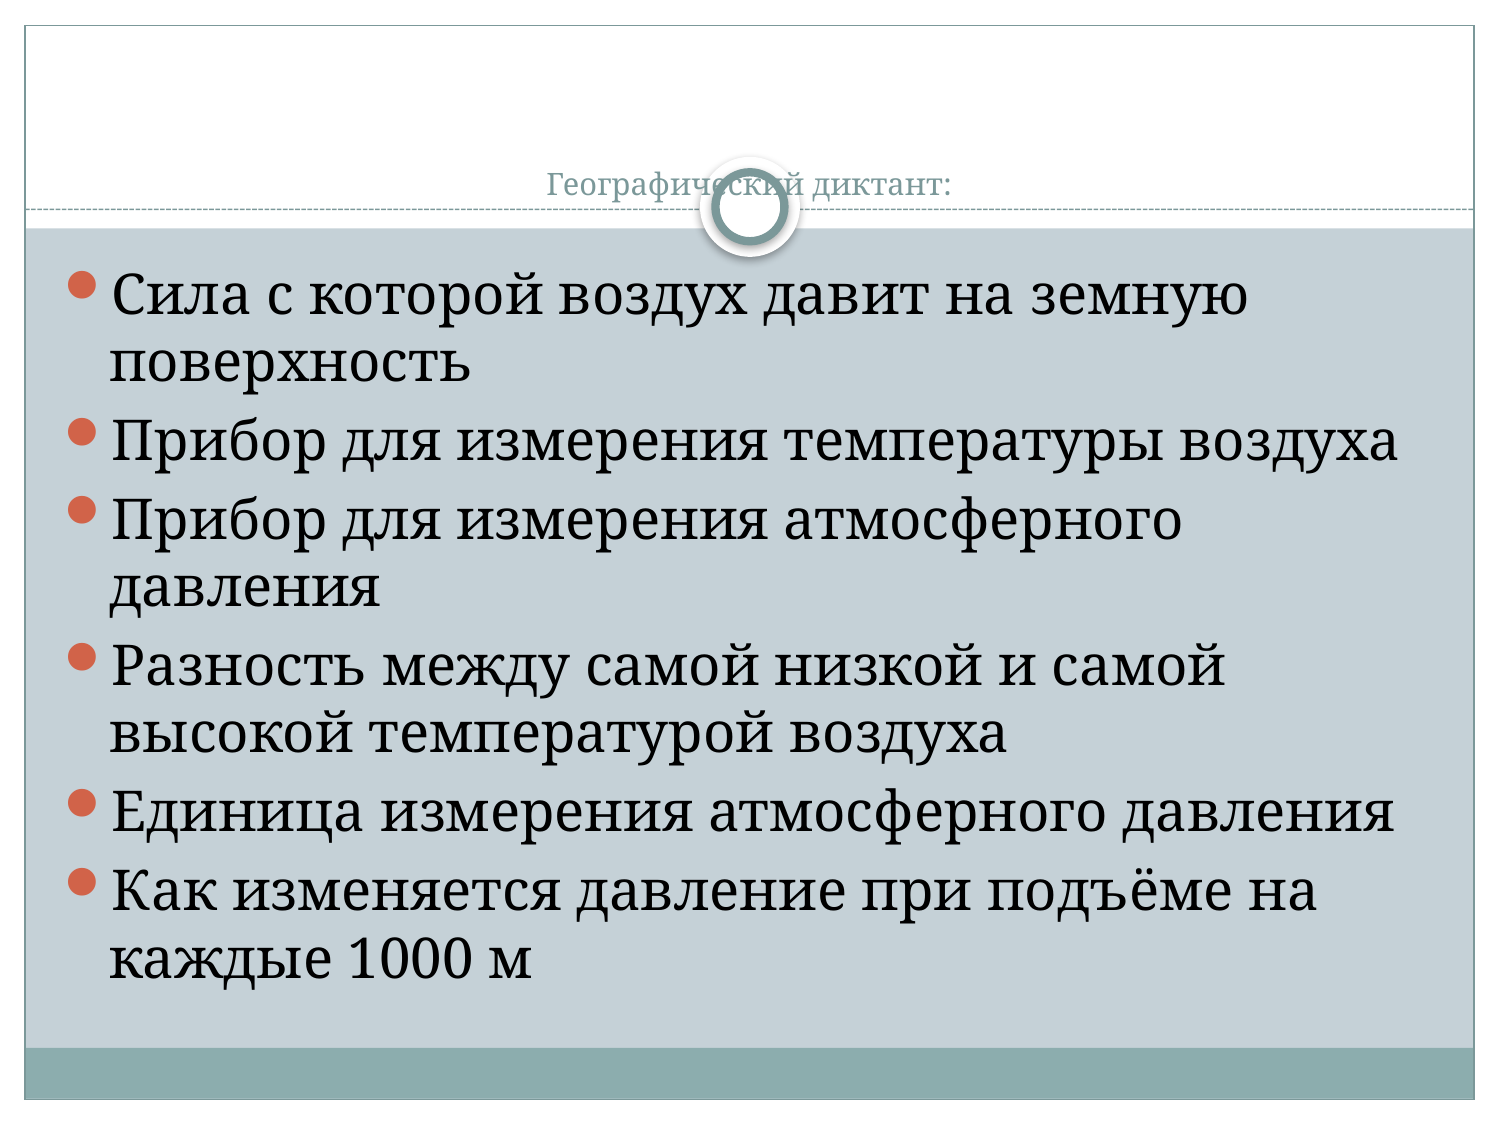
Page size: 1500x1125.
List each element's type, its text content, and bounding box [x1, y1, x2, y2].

list Сила с которой воздух давит на земную поверхность Прибор для измерения температуры воздуха Прибор для измерения атмосферного давления Разность между самой низкой и самой высокой температурой воздуха Единица измерения атмосферного давления Как изменяется давление при подъёме на каждые 1000 м [49, 250, 1445, 1001]
title Географический диктант: [49, 82, 1450, 247]
